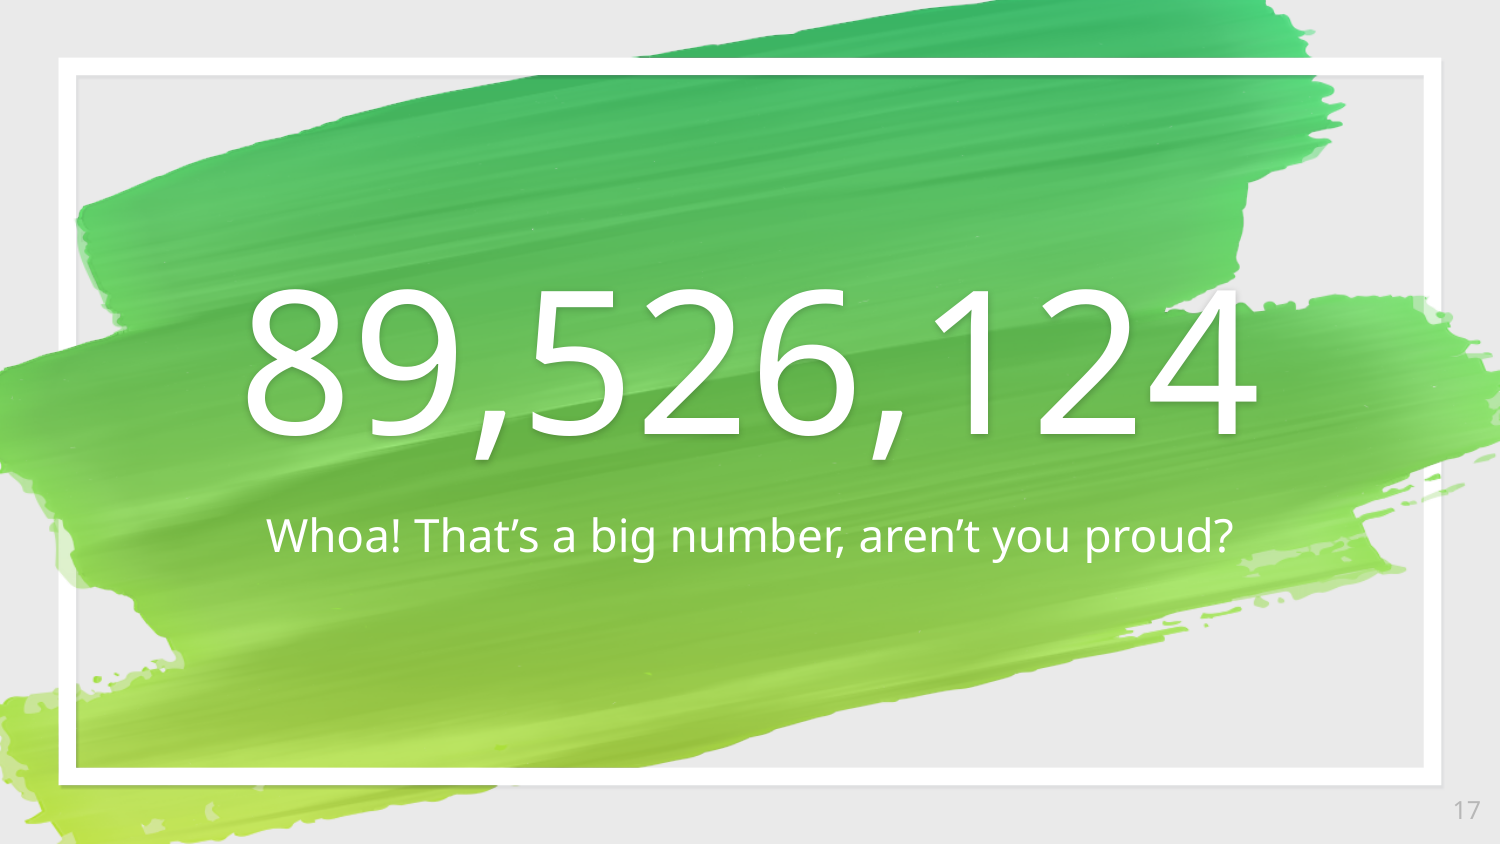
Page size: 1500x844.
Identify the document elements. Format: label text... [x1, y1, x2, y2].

subtitle Whoa! That’s a big number, aren’t you proud? [112, 465, 1388, 595]
title 89,526,124 [112, 259, 1388, 450]
picture [0, 0, 1500, 844]
slide_number 17 [1391, 779, 1482, 844]
